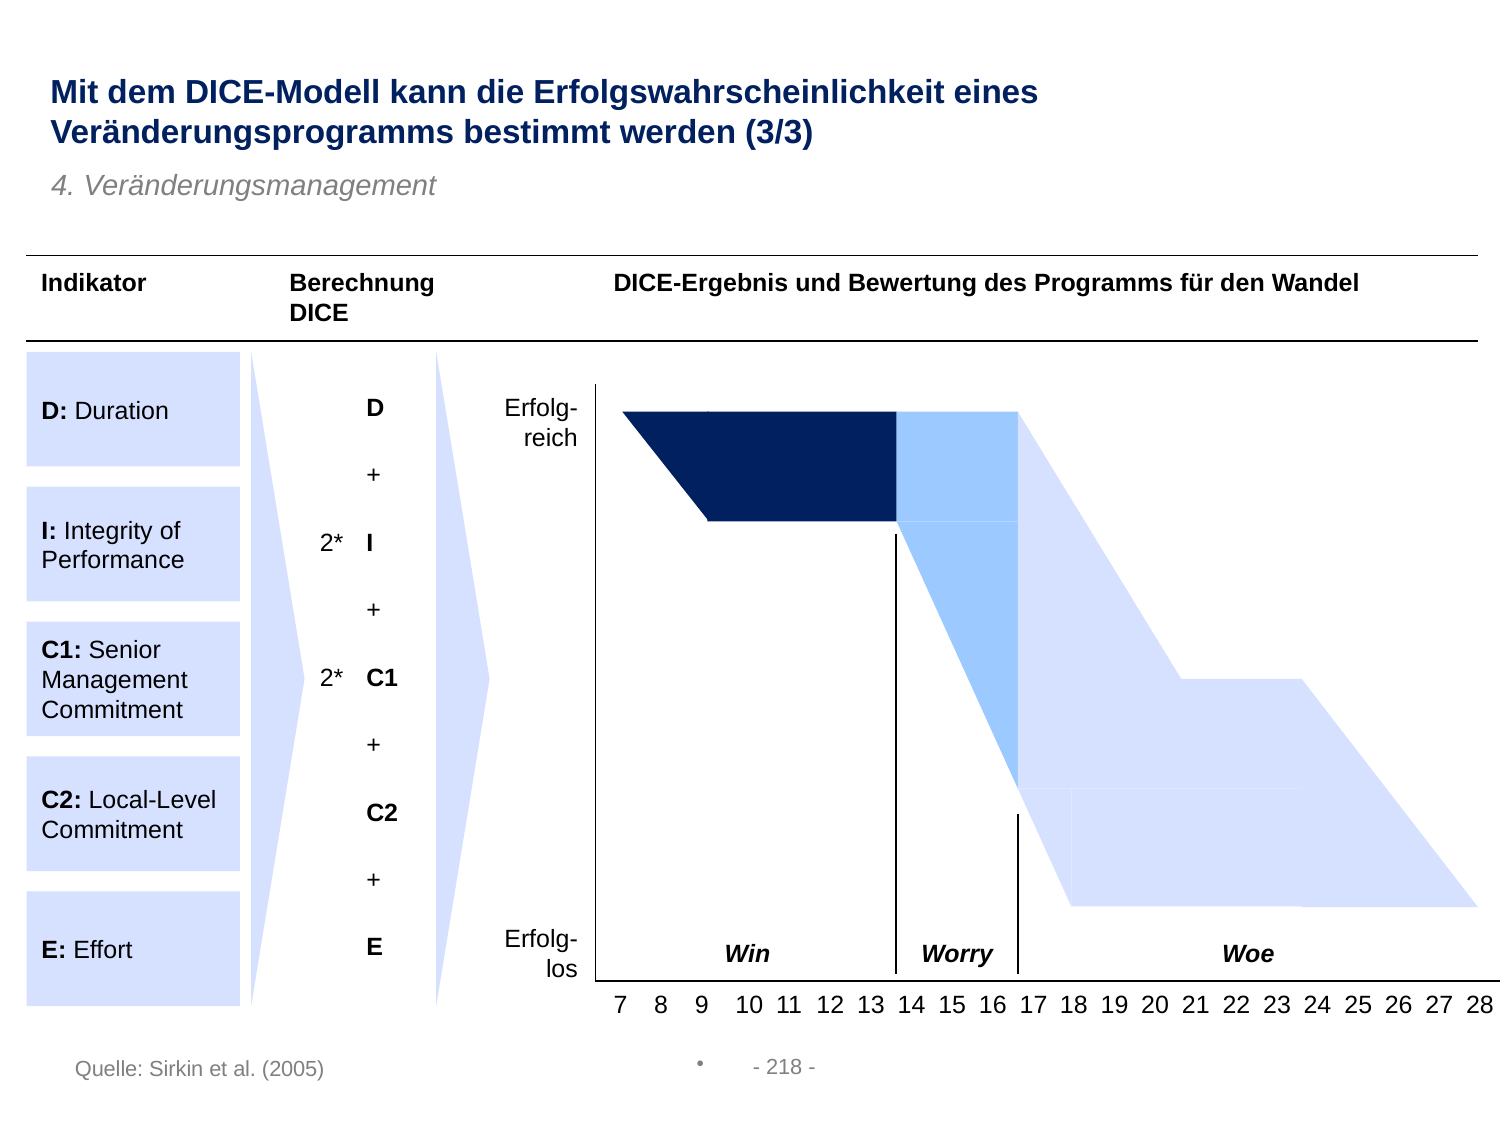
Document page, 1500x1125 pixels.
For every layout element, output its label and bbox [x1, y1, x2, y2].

slide_number [599, 1045, 913, 1093]
text_box [35, 63, 1433, 158]
text_box [251, 351, 490, 1007]
text_box [479, 915, 593, 981]
text_box [598, 258, 1447, 310]
text_box [60, 1046, 340, 1088]
text_box [26, 258, 1478, 345]
text_box [26, 621, 240, 737]
text_box [26, 891, 240, 1007]
text_box [26, 756, 240, 872]
text_box [36, 159, 453, 209]
text_box [622, 411, 1479, 908]
text_box [26, 486, 240, 602]
text_box [595, 383, 1500, 1022]
text_box [478, 383, 593, 450]
text_box [26, 351, 240, 467]
